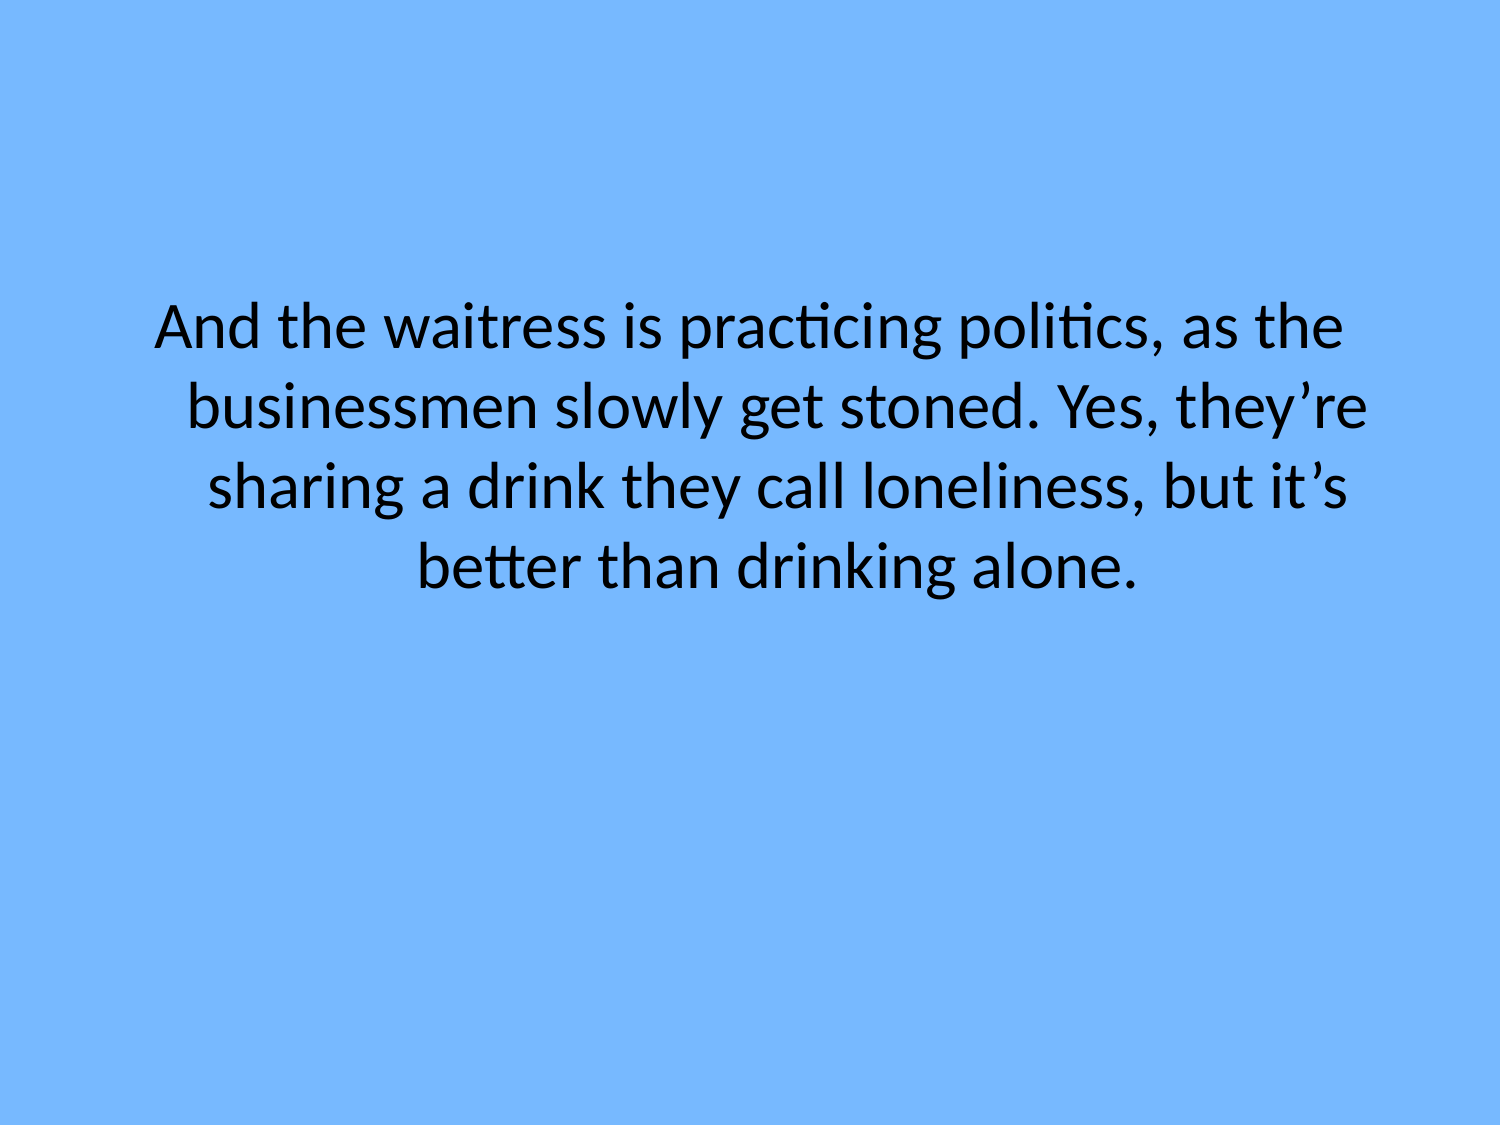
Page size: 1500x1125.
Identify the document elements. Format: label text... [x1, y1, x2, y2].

list And the waitress is practicing politics, as the businessmen slowly get stoned. Yes, they’re sharing a drink they call loneliness, but it’s better than drinking alone. [75, 87, 1425, 1005]
